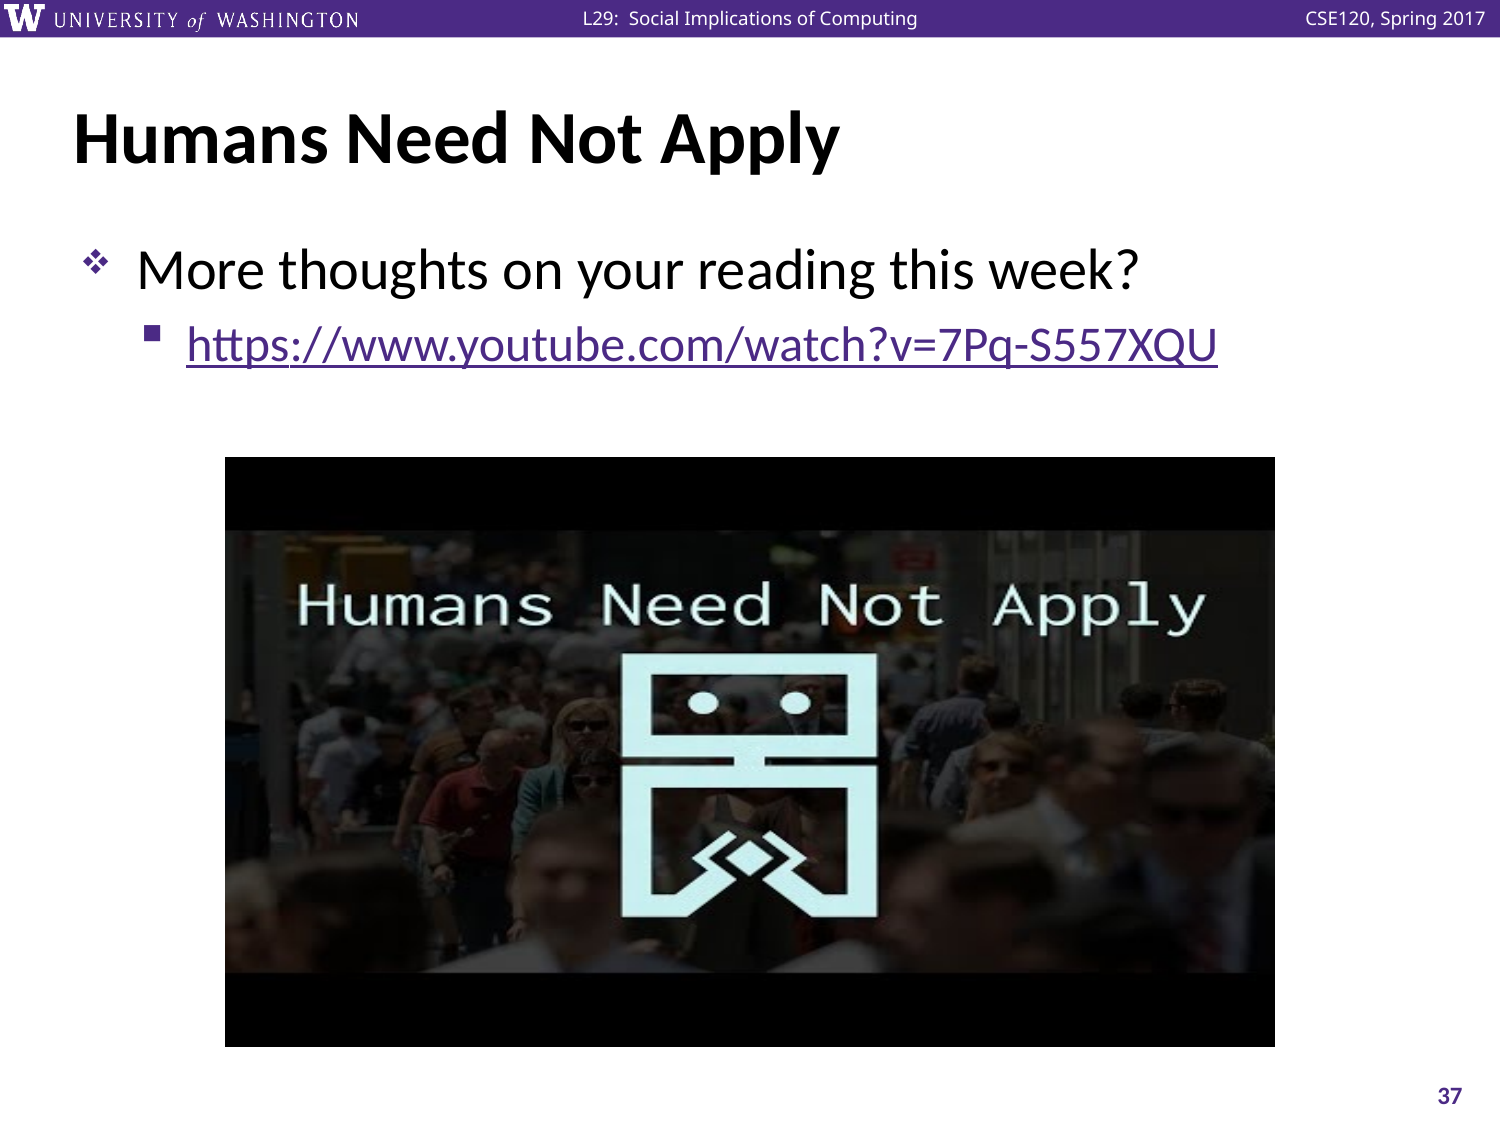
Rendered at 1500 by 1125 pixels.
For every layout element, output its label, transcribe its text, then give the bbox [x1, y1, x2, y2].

picture [4, 4, 358, 32]
slide_number 37 [1400, 1065, 1500, 1125]
title Humans Need Not Apply [58, 71, 1438, 197]
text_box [224, 456, 1276, 1048]
list More thoughts on your reading this week? https://www.youtube.com/watch?v=7Pq-S557XQU [64, 223, 1438, 1040]
